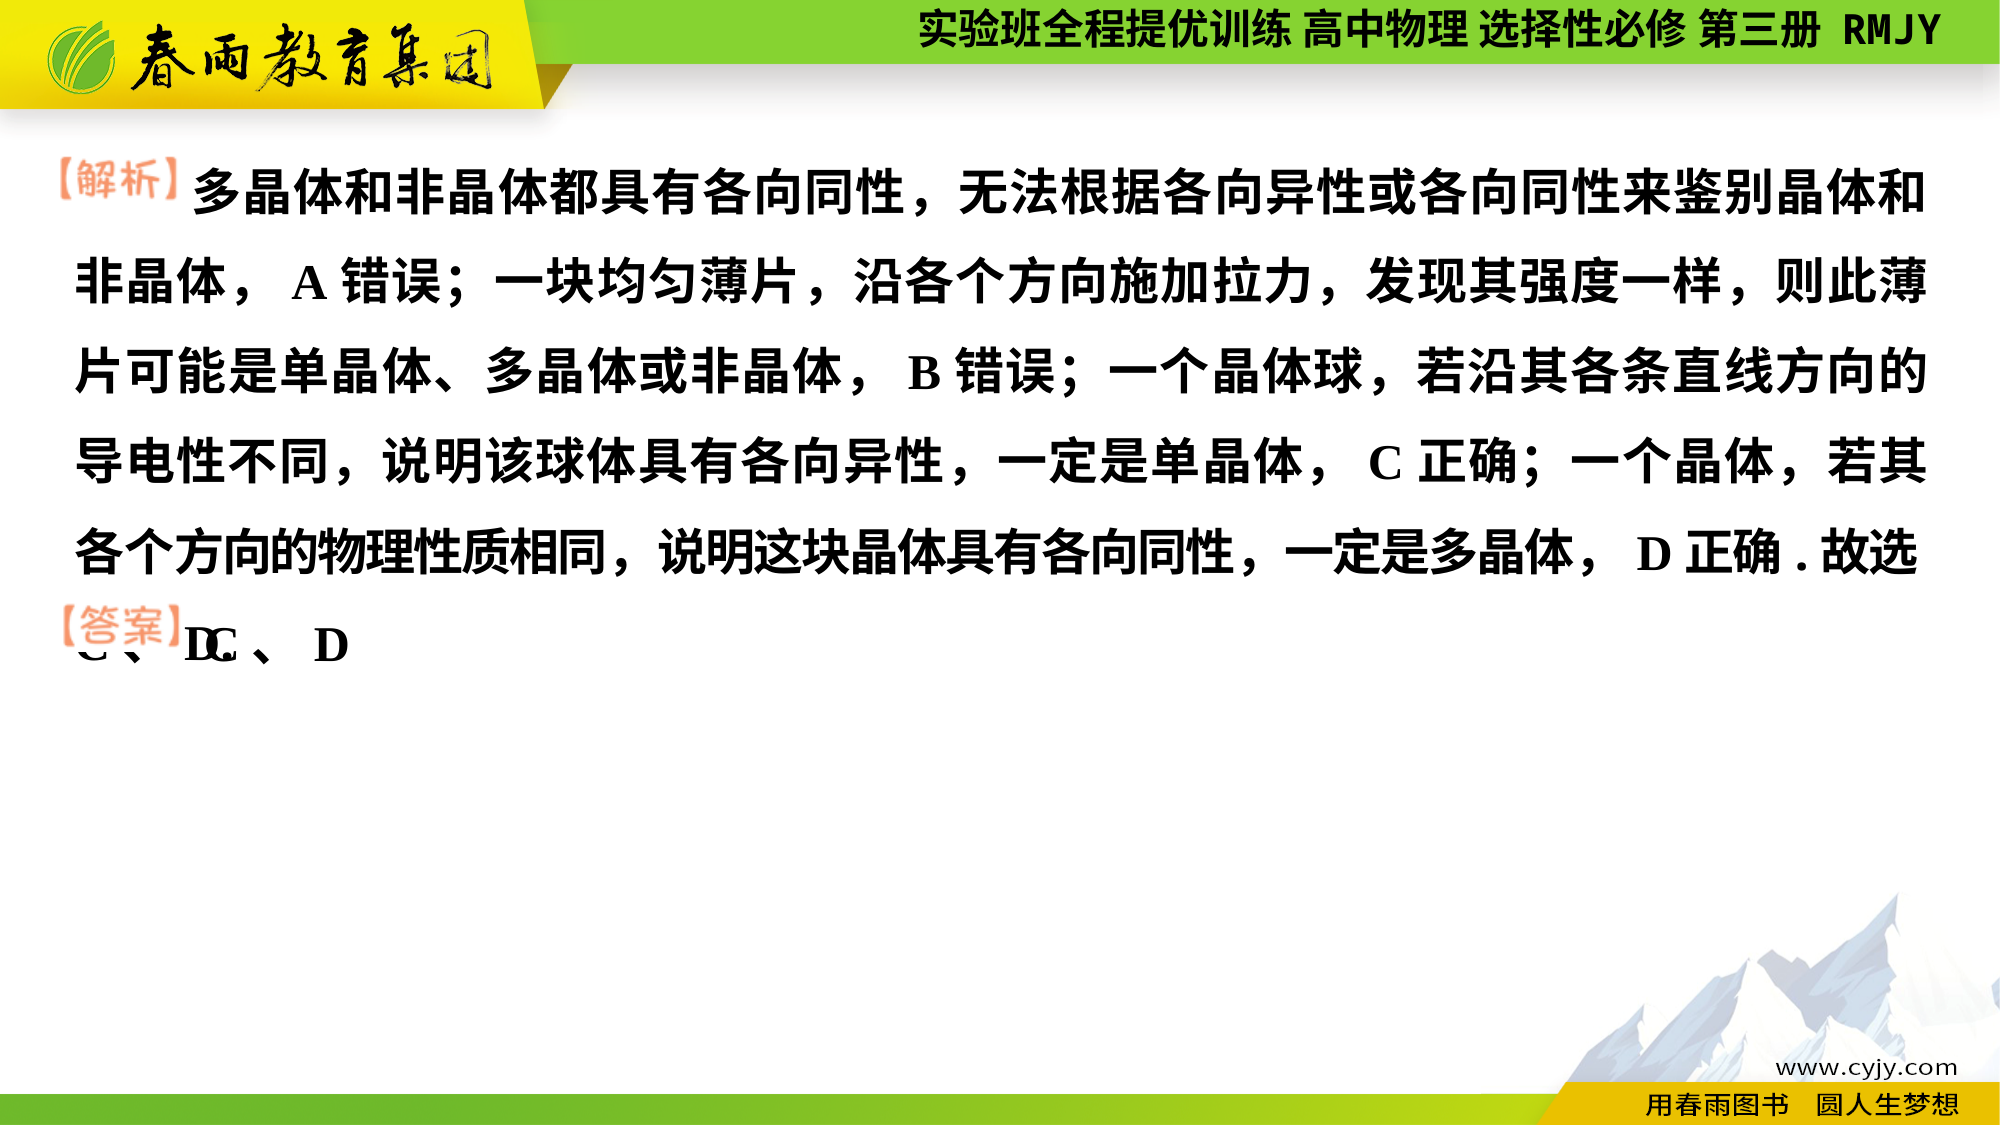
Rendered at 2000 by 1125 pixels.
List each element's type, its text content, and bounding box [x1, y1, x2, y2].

list 多晶体和非晶体都具有各向同性，无法根据各向异性或各向同性来鉴别晶体和非晶体，A错误；一块均匀薄片，沿各个方向施加拉力，发现其强度一样，则此薄片可能是单晶体、多晶体或非晶体，B错误；一个晶体球，若沿其各条直线方向的导电性不同，说明该球体具有各向异性，一定是单晶体，C正确；一个晶体，若其各个方向的物理性质相同，说明这块晶体具有各向同性，一定是多晶体，D正确.故选C、D. [59, 122, 1944, 581]
text_box C、D [59, 573, 410, 679]
picture [0, 0, 2000, 1125]
